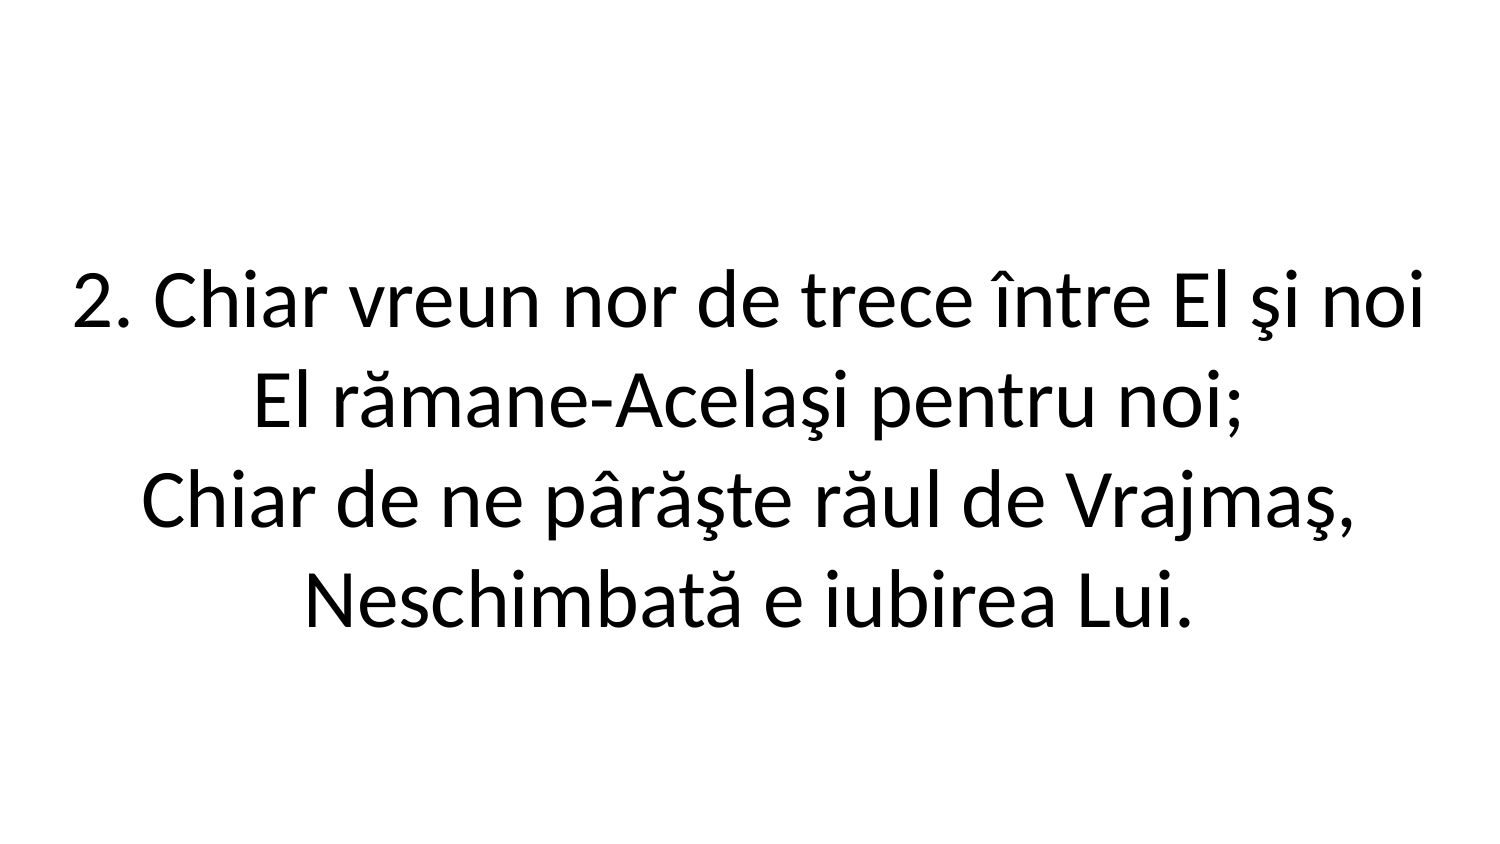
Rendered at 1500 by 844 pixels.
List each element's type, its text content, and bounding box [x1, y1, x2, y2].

text_box 2. Chiar vreun nor de trece între El şi noi El rămane-Acelaşi pentru noi; Chiar de ne pârăşte răul de Vrajmaş, Neschimbată e iubirea Lui. [56, 192, 1443, 652]
